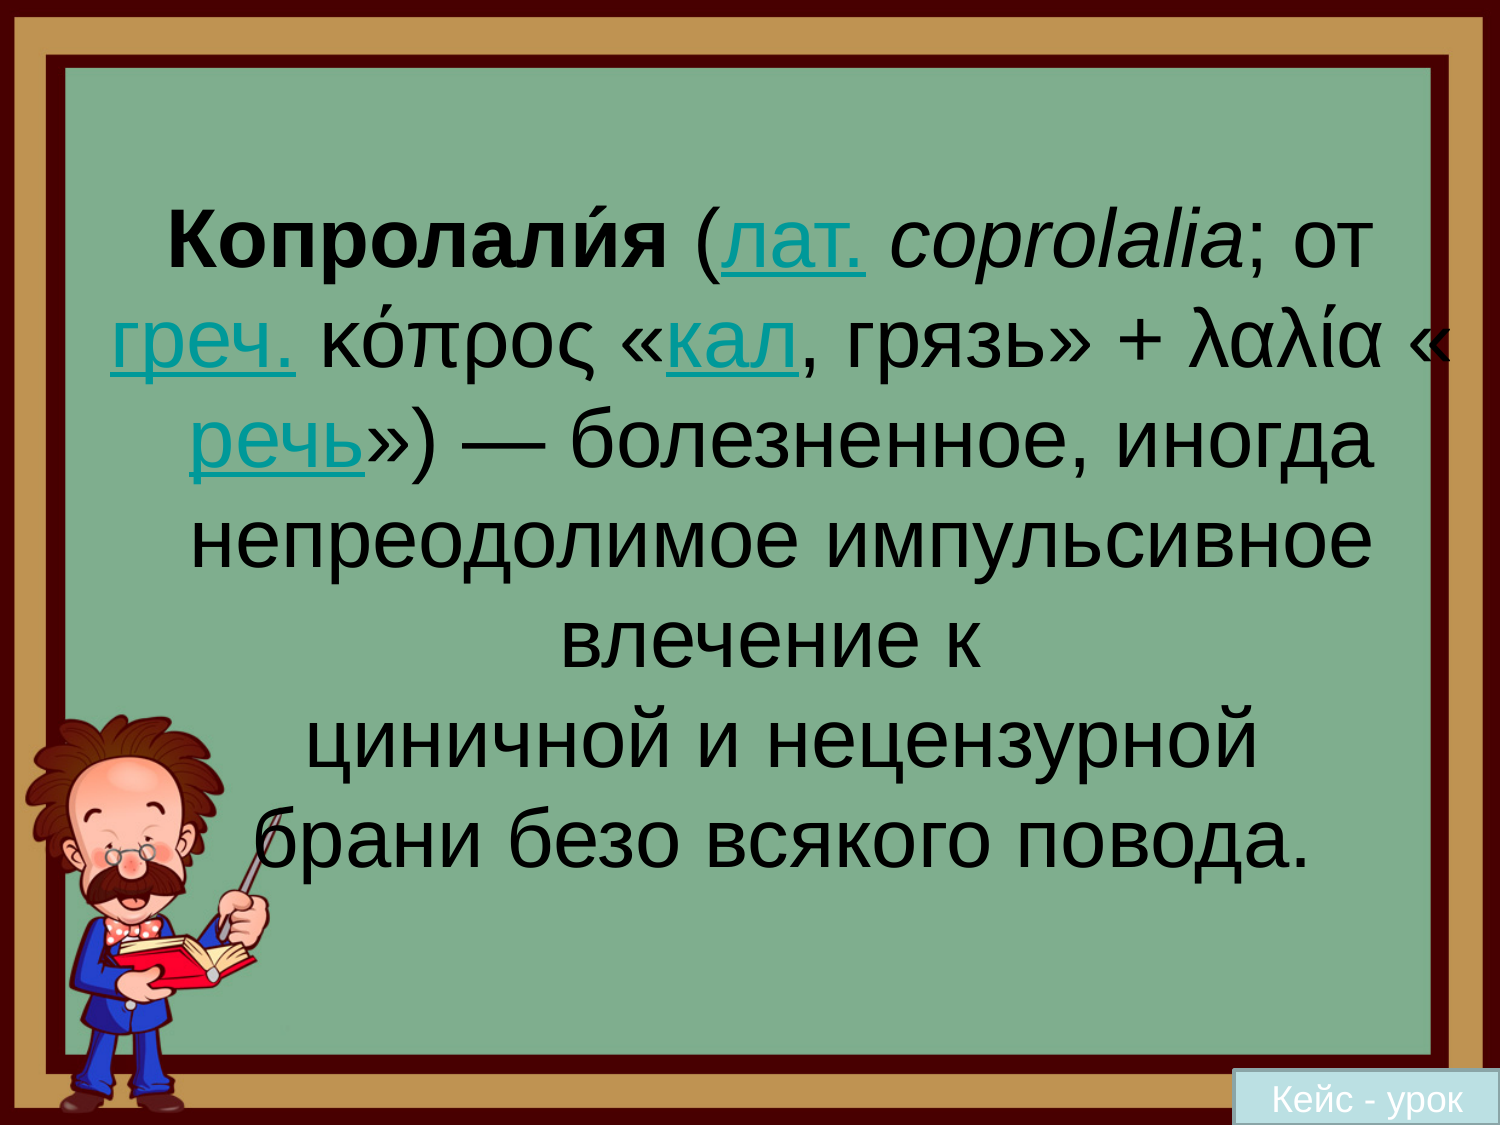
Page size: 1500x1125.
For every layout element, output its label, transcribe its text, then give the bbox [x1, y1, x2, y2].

text_box Кейс - урок [1232, 1068, 1500, 1125]
title Копролали́я (лат. coprolalia; от греч. κόπρος «кал, грязь» + λαλία «речь») — болезненное, иногда непреодолимое импульсивное влечение к циничной и нецензурной брани безо всякого повода. [64, 44, 1500, 1024]
picture [0, 0, 1500, 1125]
